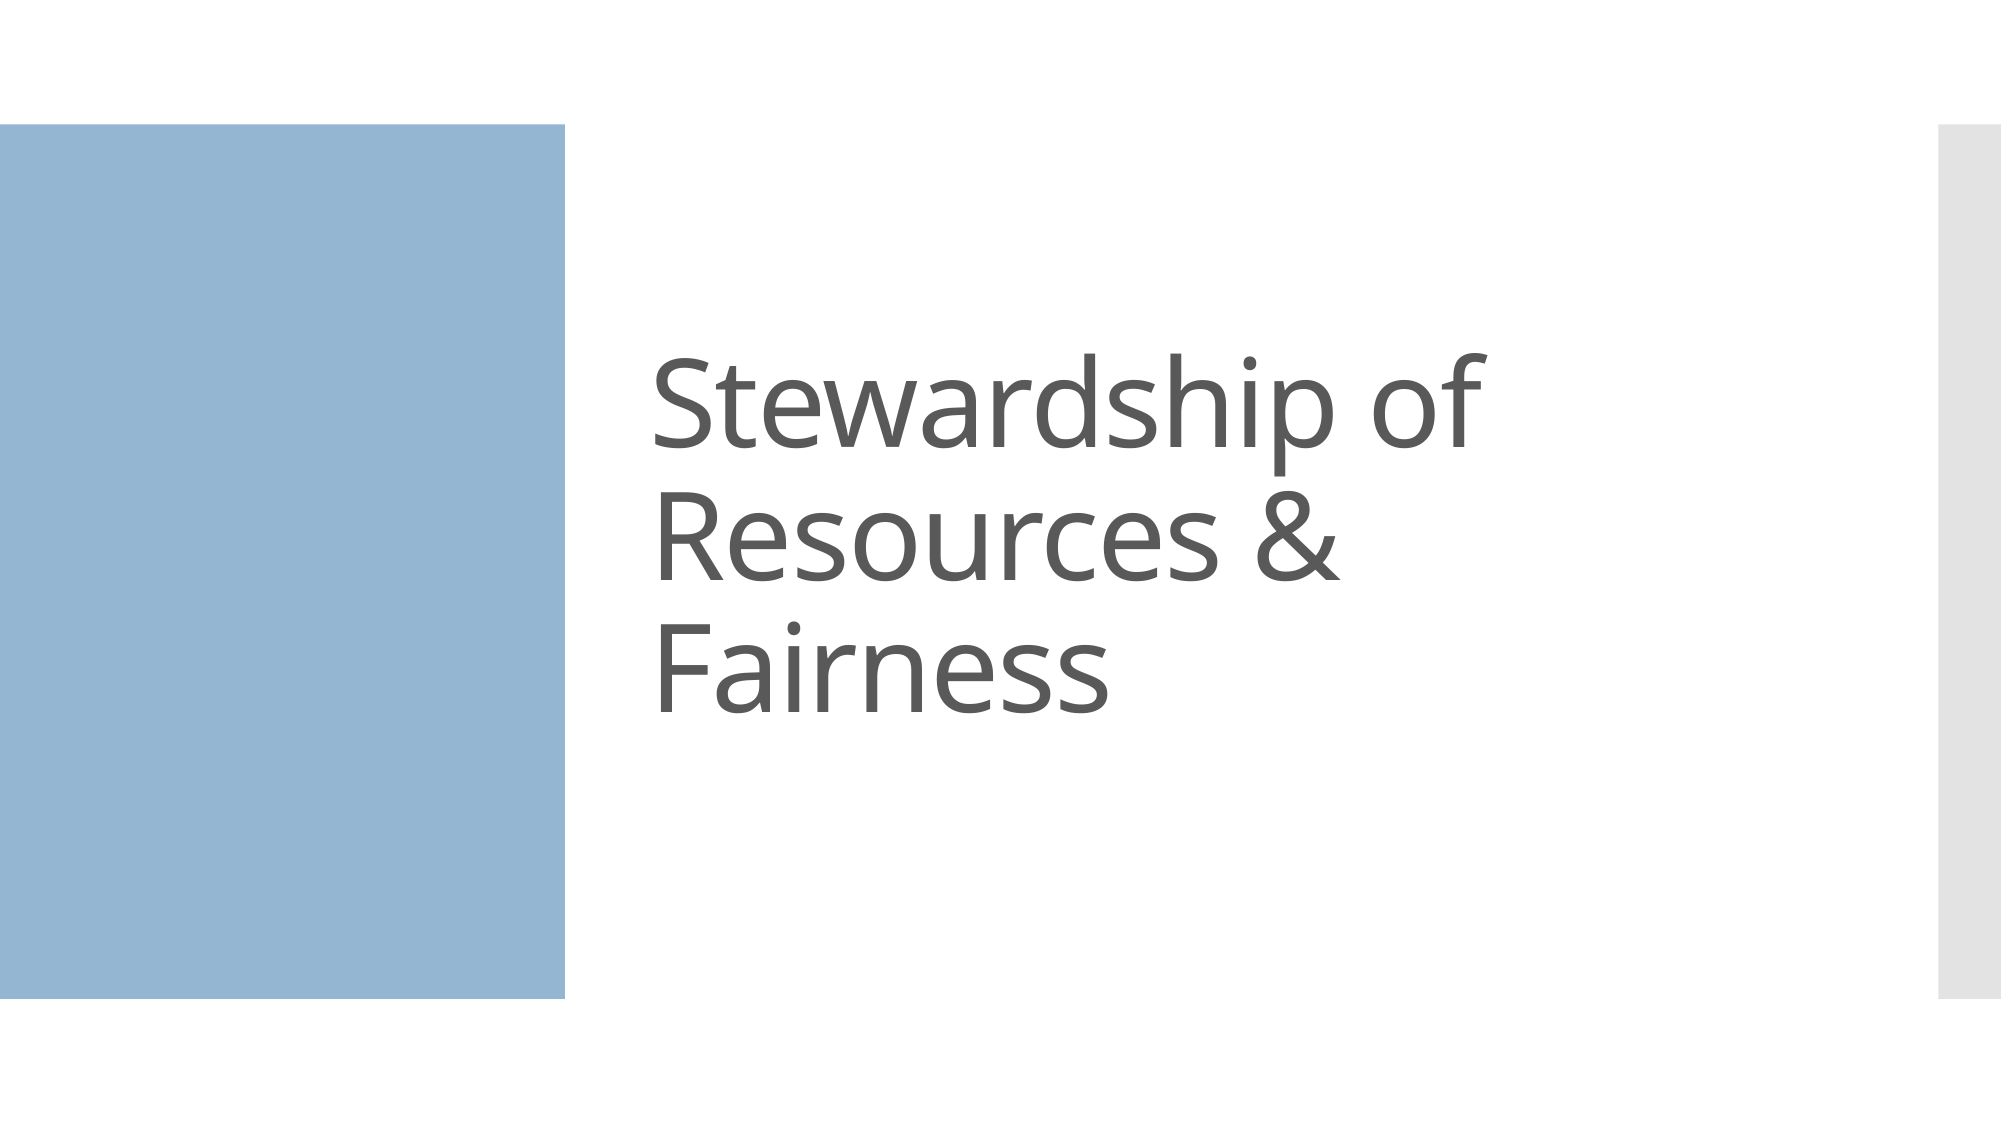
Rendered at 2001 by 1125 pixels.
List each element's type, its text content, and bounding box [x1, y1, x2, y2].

title Stewardship of Resources & Fairness [634, 213, 1835, 747]
